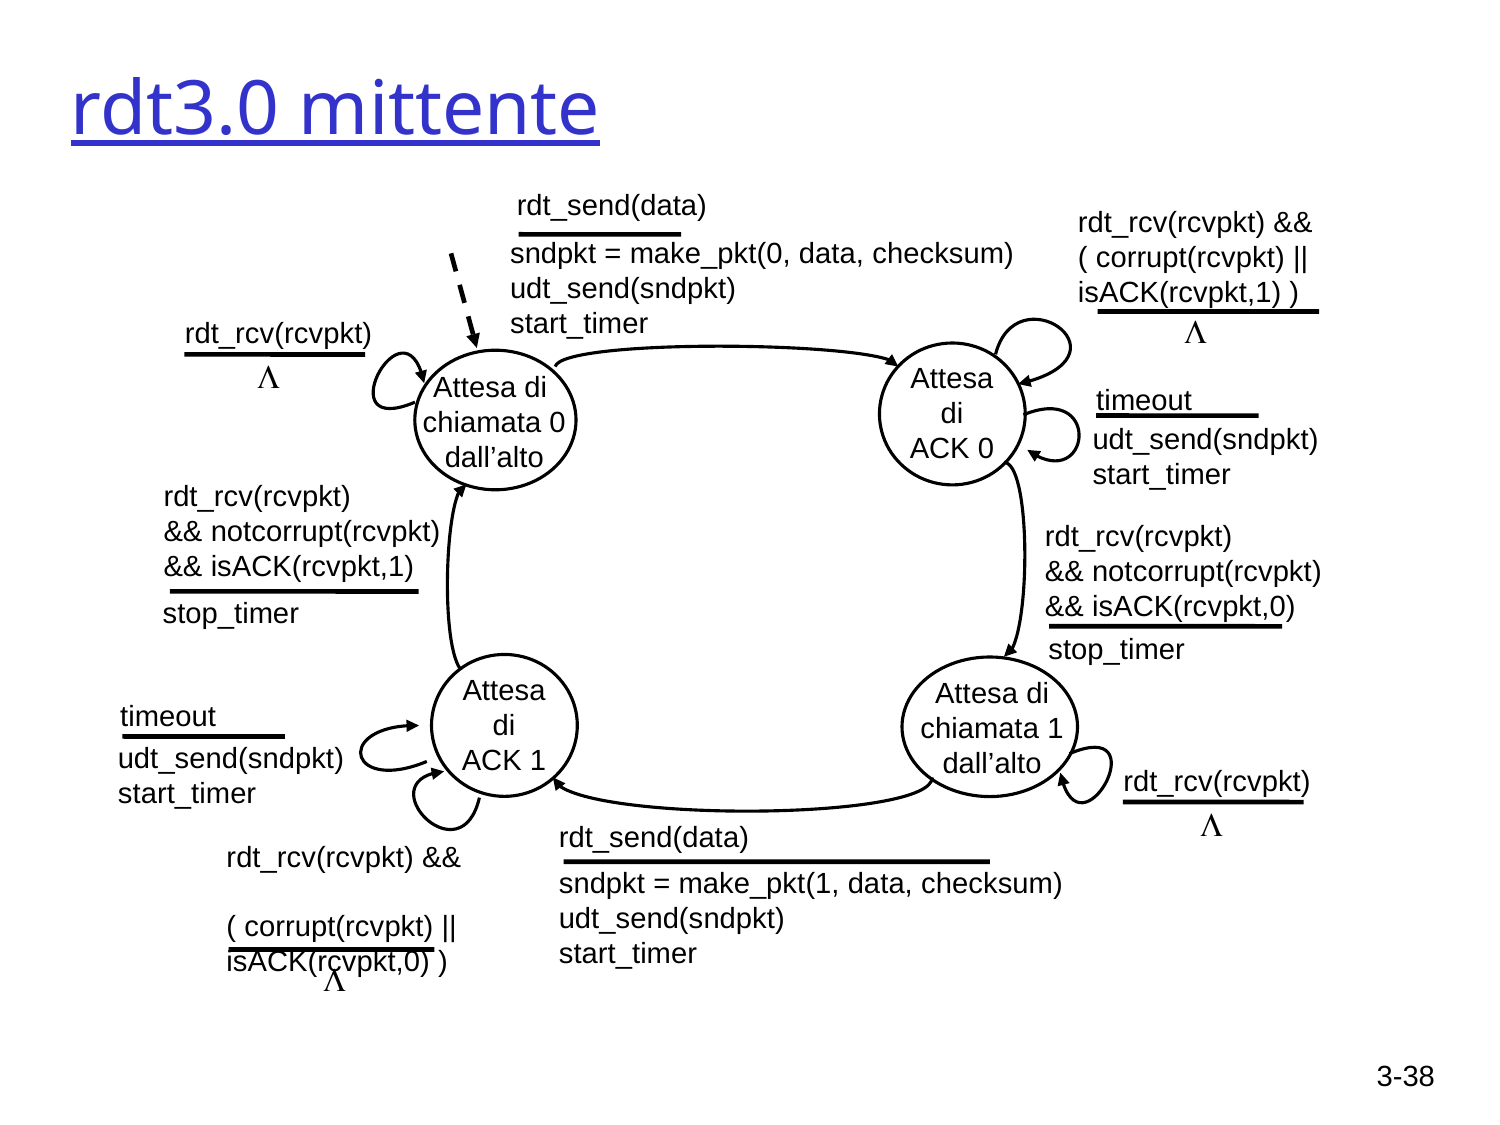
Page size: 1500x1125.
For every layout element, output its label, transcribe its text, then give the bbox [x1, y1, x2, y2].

text_box [380, 719, 426, 769]
text_box [413, 775, 478, 830]
text_box timeout [105, 690, 289, 737]
text_box [430, 461, 561, 490]
text_box [1000, 319, 1071, 387]
text_box L [242, 348, 296, 403]
text_box L [308, 950, 362, 1006]
text_box sndpkt = make_pkt(1, data, checksum) udt_send(sndpkt) start_timer [544, 857, 1110, 948]
text_box [944, 656, 1036, 667]
text_box [373, 352, 427, 409]
text_box udt_send(sndpkt) start_timer [1077, 412, 1425, 484]
text_box stop_timer [1033, 623, 1282, 653]
slide_number 3-38 [1338, 1049, 1451, 1125]
text_box [1030, 408, 1077, 462]
text_box timeout [1081, 373, 1265, 421]
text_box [431, 654, 578, 797]
text_box L [1169, 303, 1223, 358]
text_box rdt_send(data) [544, 810, 827, 858]
text_box rdt_rcv(rcvpkt) && notcorrupt(rcvpkt) && isACK(rcvpkt,0) [1030, 509, 1383, 604]
text_box [563, 346, 874, 367]
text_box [879, 342, 1026, 486]
text_box [1057, 747, 1110, 803]
text_box rdt_rcv(rcvpkt) [1108, 755, 1343, 849]
text_box rdt_rcv(rcvpkt) && ( corrupt(rcvpkt) || isACK(rcvpkt,1) ) [1063, 196, 1343, 291]
title rdt3.0 mittente [55, 39, 866, 170]
text_box udt_send(sndpkt) start_timer [103, 731, 403, 803]
text_box rdt_send(data) [502, 178, 785, 226]
text_box rdt_rcv(rcvpkt) && ( corrupt(rcvpkt) || isACK(rcvpkt,0) ) [211, 830, 478, 925]
text_box rdt_rcv(rcvpkt) && notcorrupt(rcvpkt) && isACK(rcvpkt,1) [148, 470, 463, 564]
text_box Attesa di chiamata 0 dall’alto [396, 360, 592, 461]
text_box sndpkt = make_pkt(0, data, checksum) udt_send(sndpkt) start_timer [495, 227, 1129, 320]
text_box [447, 485, 467, 652]
text_box [467, 328, 480, 348]
text_box [454, 350, 537, 360]
text_box [582, 777, 933, 810]
text_box stop_timer [147, 587, 397, 653]
text_box [1003, 493, 1025, 657]
text_box Attesa di chiamata 1 dall’alto [894, 667, 1090, 768]
text_box [918, 768, 1061, 797]
text_box rdt_rcv(rcvpkt) [170, 307, 405, 402]
